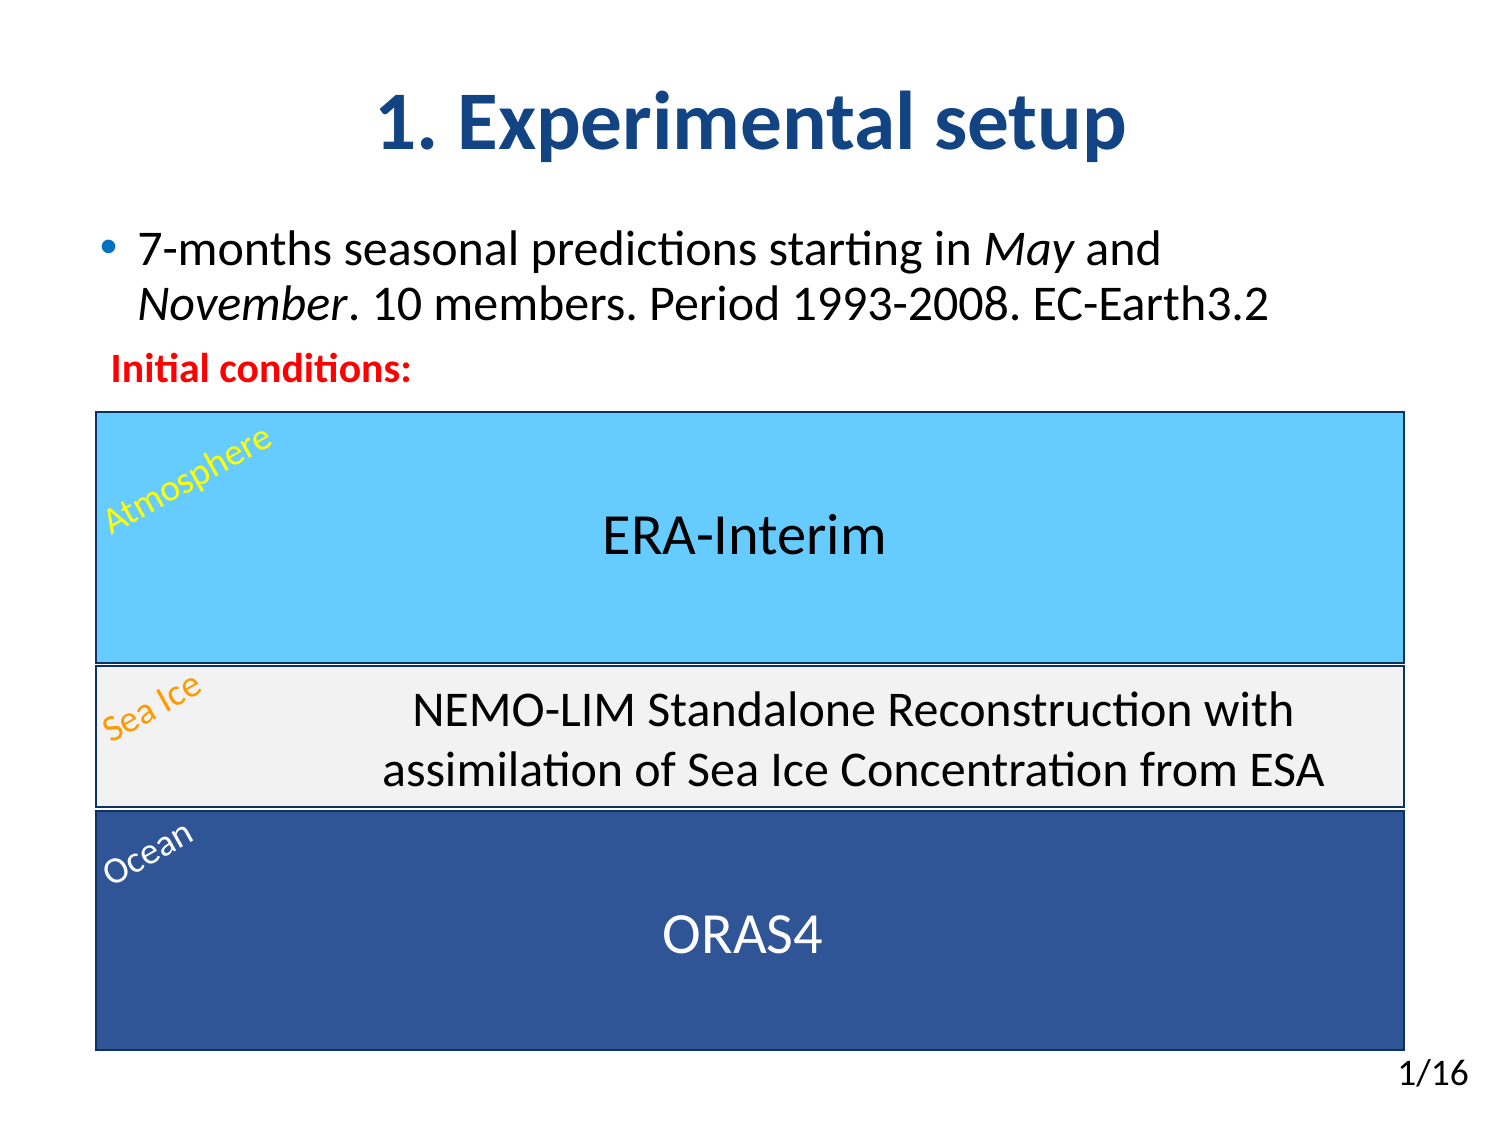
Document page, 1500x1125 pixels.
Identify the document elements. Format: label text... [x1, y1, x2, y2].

text_box Initial conditions: [95, 333, 575, 398]
text_box Sea Ice [76, 641, 231, 764]
text_box 1/16 [1382, 1040, 1500, 1101]
text_box NEMO-LIM Standalone Reconstruction with assimilation of Sea Ice Concentration from ESA [302, 669, 1405, 804]
text_box Atmosphere [76, 393, 303, 556]
text_box ORAS4 [648, 887, 855, 972]
text_box [95, 810, 1405, 1051]
text_box [95, 411, 1405, 664]
title 1. Experimental setup [76, 70, 1427, 208]
text_box [95, 665, 1405, 808]
text_box Ocean [76, 785, 231, 908]
text_box ERA-Interim [588, 489, 912, 574]
